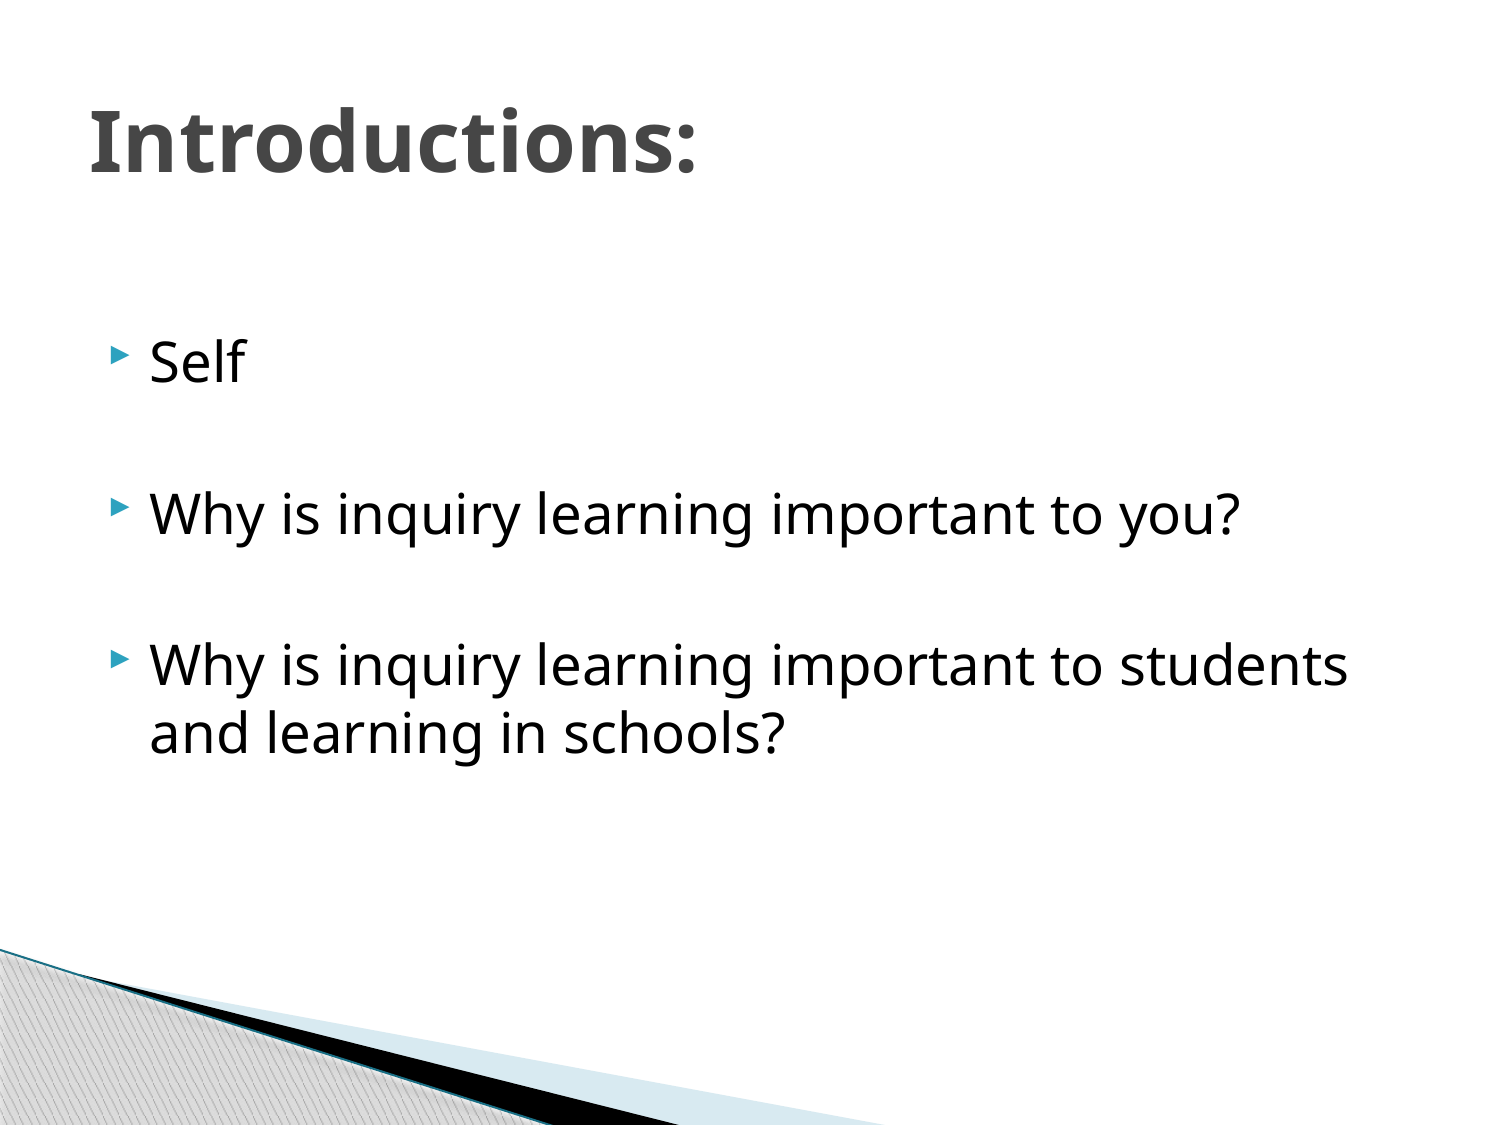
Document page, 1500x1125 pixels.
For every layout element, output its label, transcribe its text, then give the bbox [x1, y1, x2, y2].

title Introductions: [75, 45, 1425, 233]
list Self Why is inquiry learning important to you? Why is inquiry learning important to students and learning in schools? [75, 243, 1425, 986]
